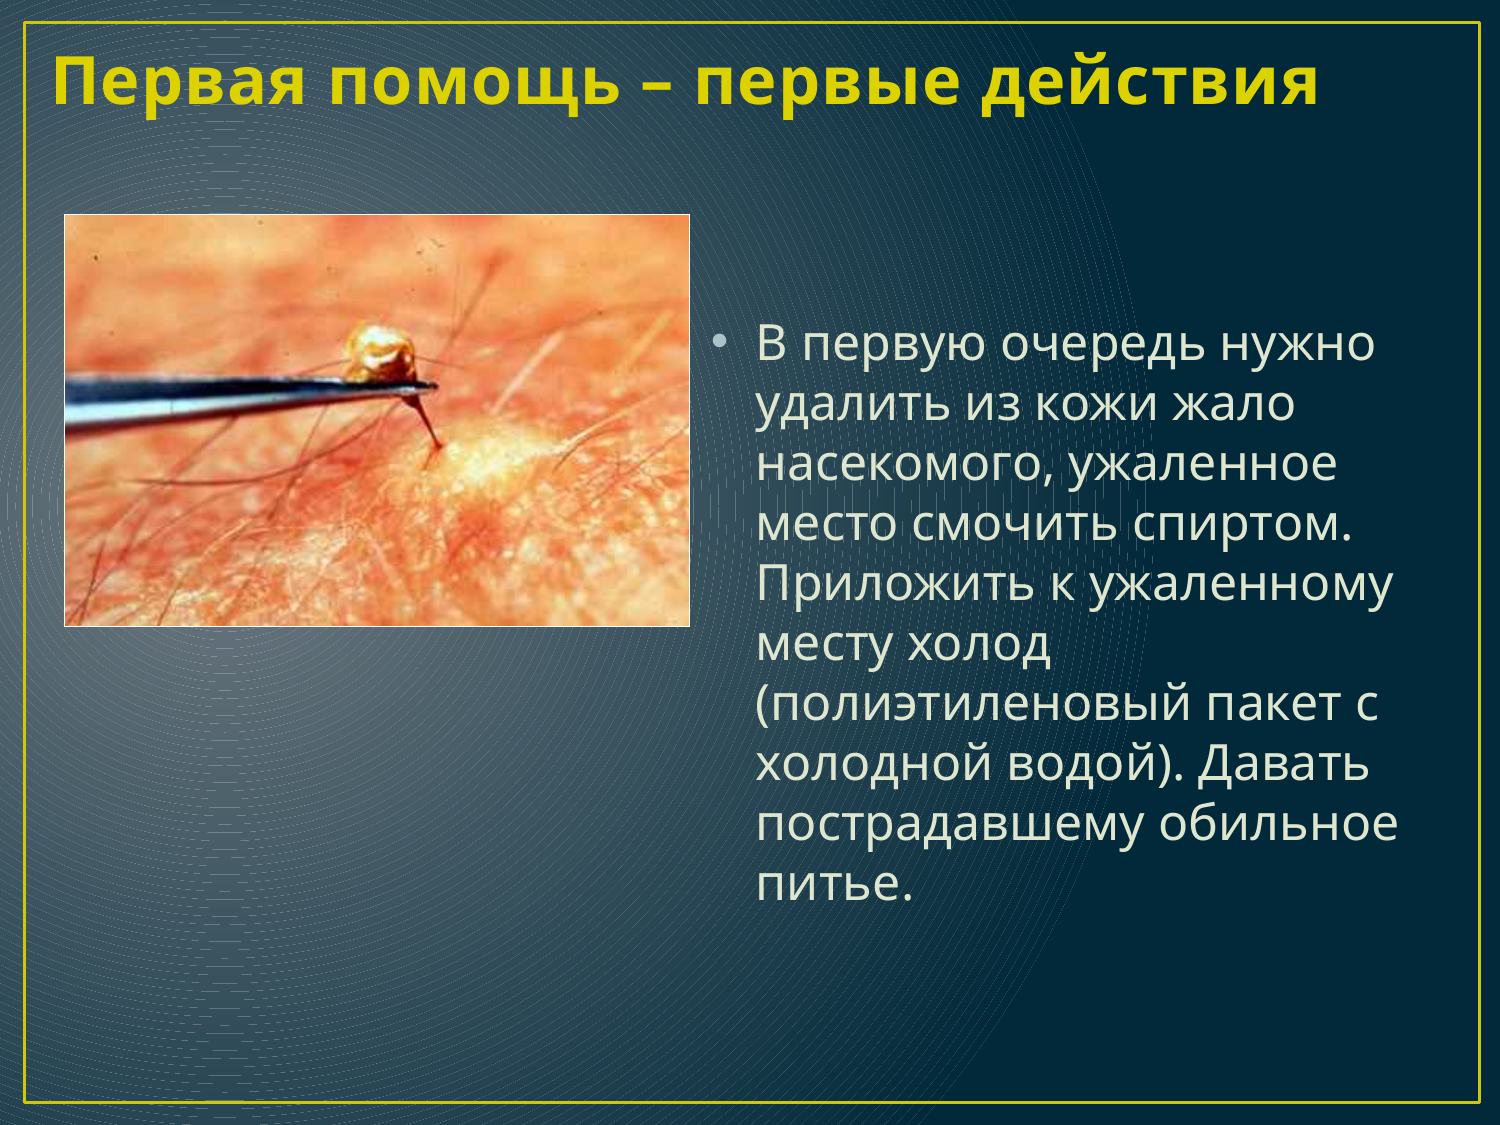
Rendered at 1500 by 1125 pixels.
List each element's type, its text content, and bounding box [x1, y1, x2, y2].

text_box Первая помощь – первые действия [35, 30, 1500, 126]
picture [64, 214, 691, 628]
list В первую очередь нужно удалить из кожи жало насекомого, ужаленное место смочить спиртом. Приложить к ужаленному месту холод (полиэтиленовый пакет с холодной водой). Давать пострадавшему обильное питье. [695, 302, 1481, 1046]
